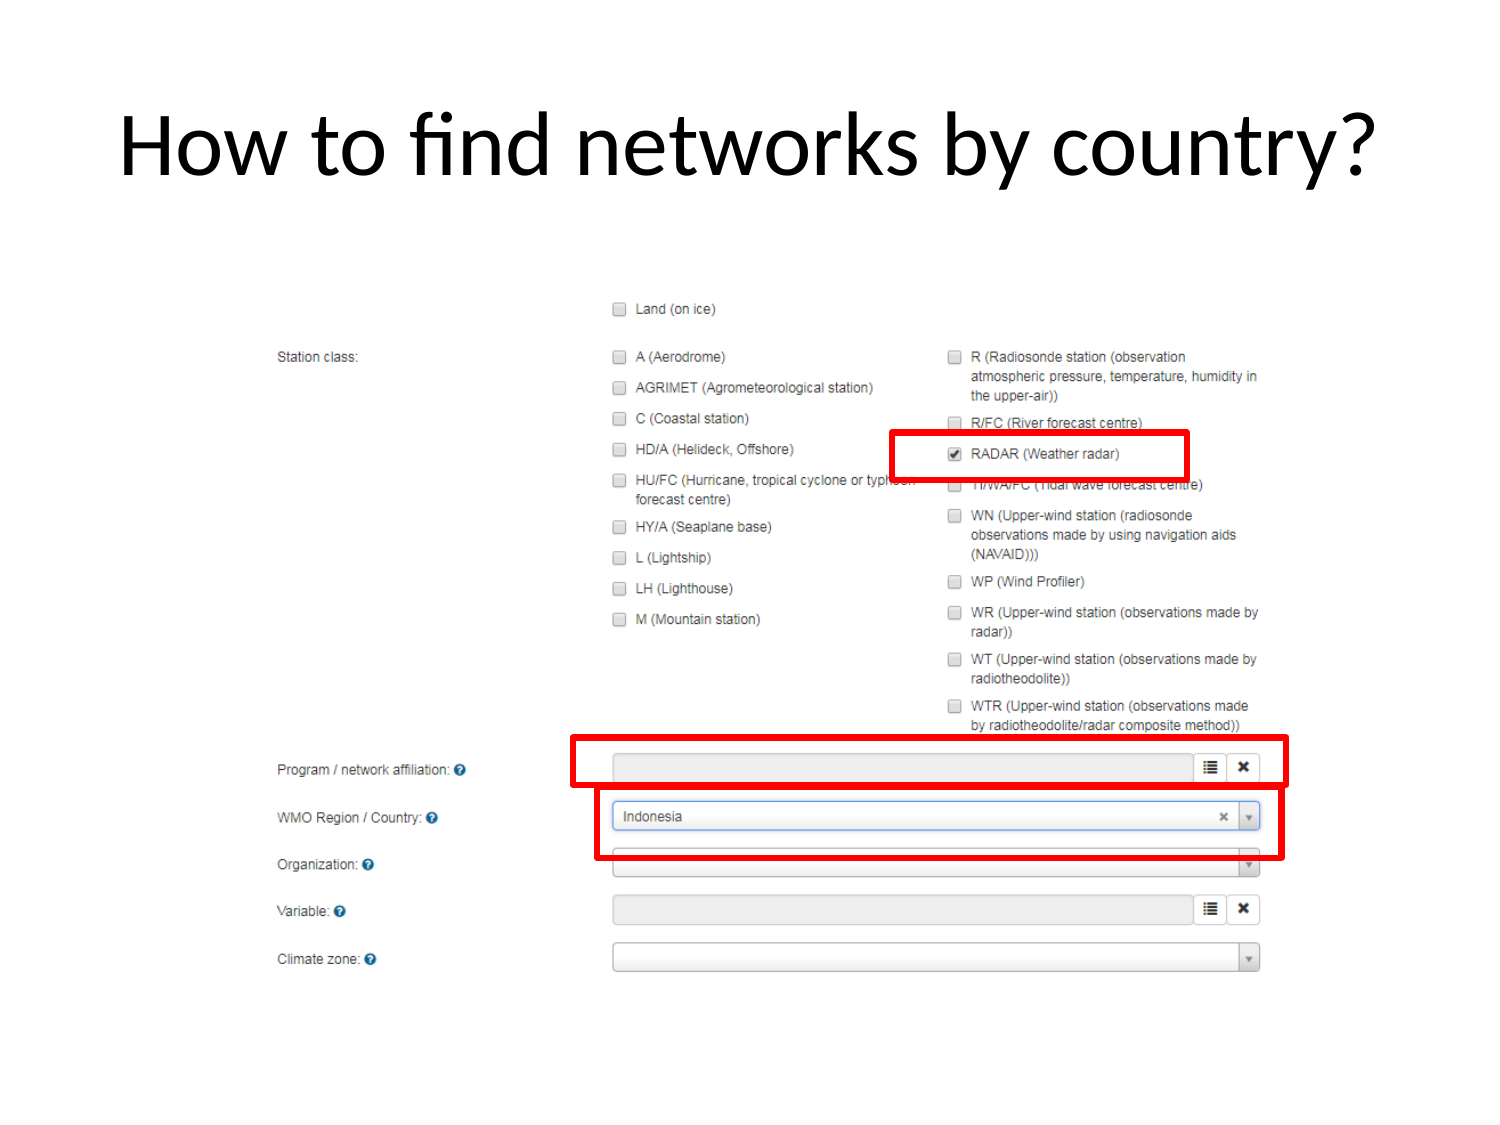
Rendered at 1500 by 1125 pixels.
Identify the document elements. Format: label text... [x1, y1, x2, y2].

picture [194, 290, 1323, 981]
title How to find networks by country? [75, 45, 1425, 233]
